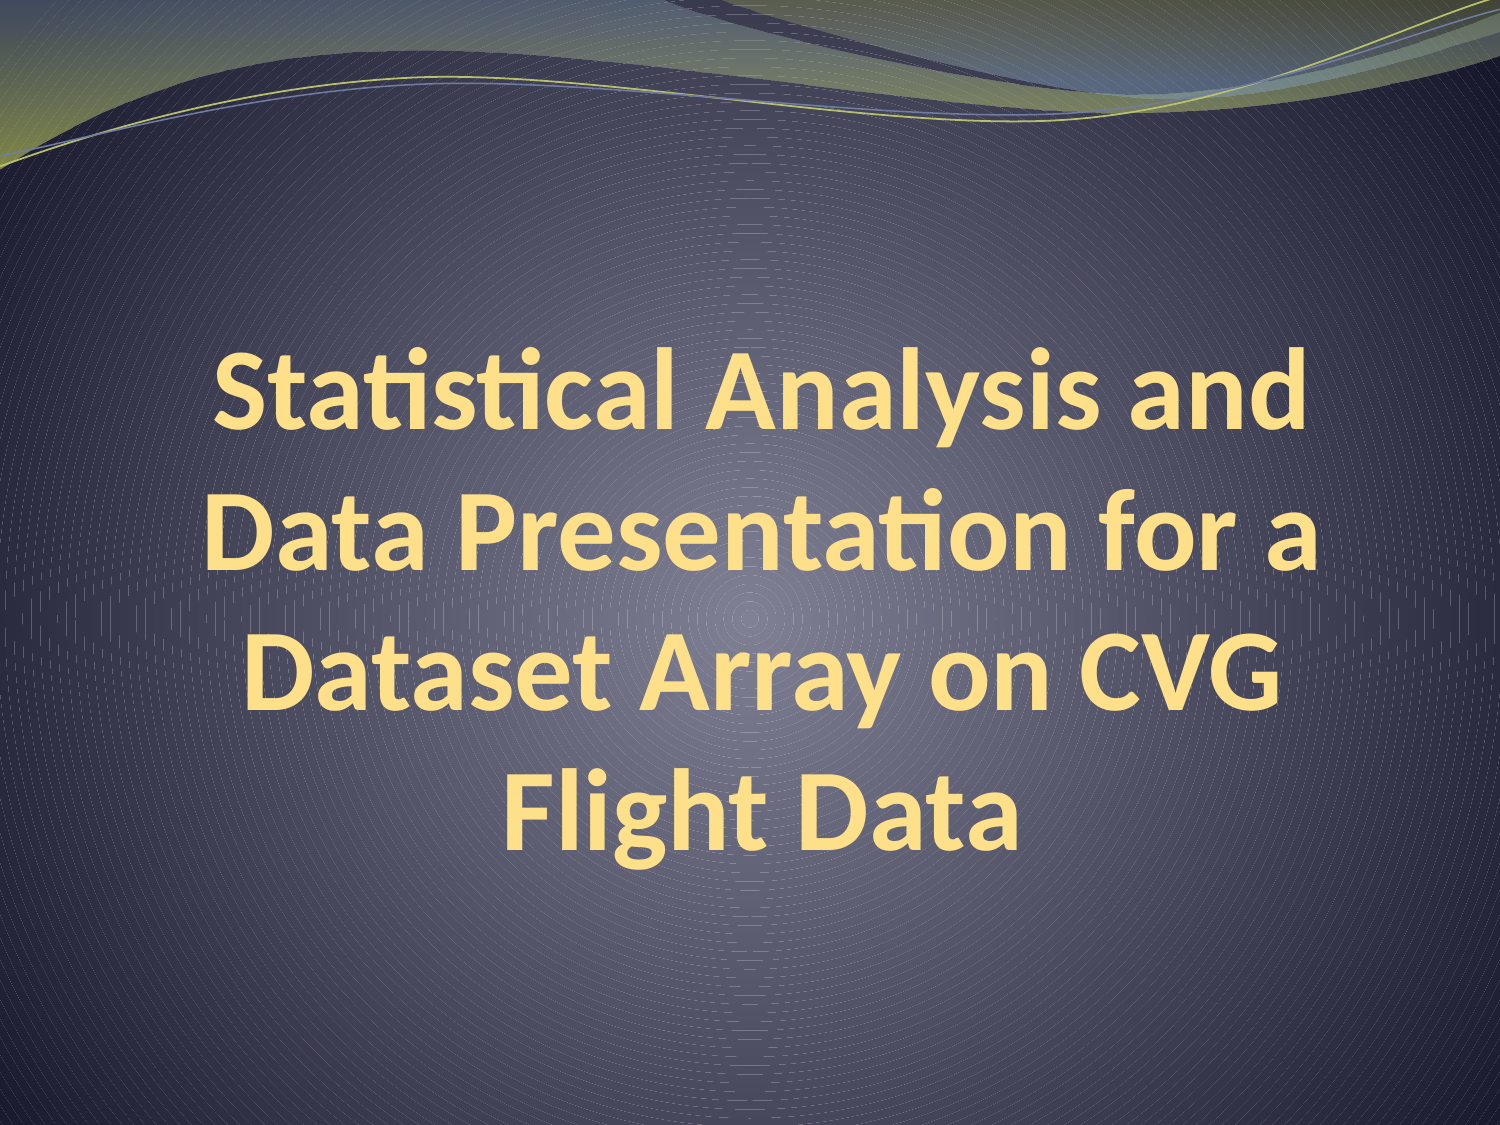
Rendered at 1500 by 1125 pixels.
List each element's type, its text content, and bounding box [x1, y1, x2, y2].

title Statistical Analysis and Data Presentation for a Dataset Array on CVG Flight Data [125, 650, 1400, 874]
